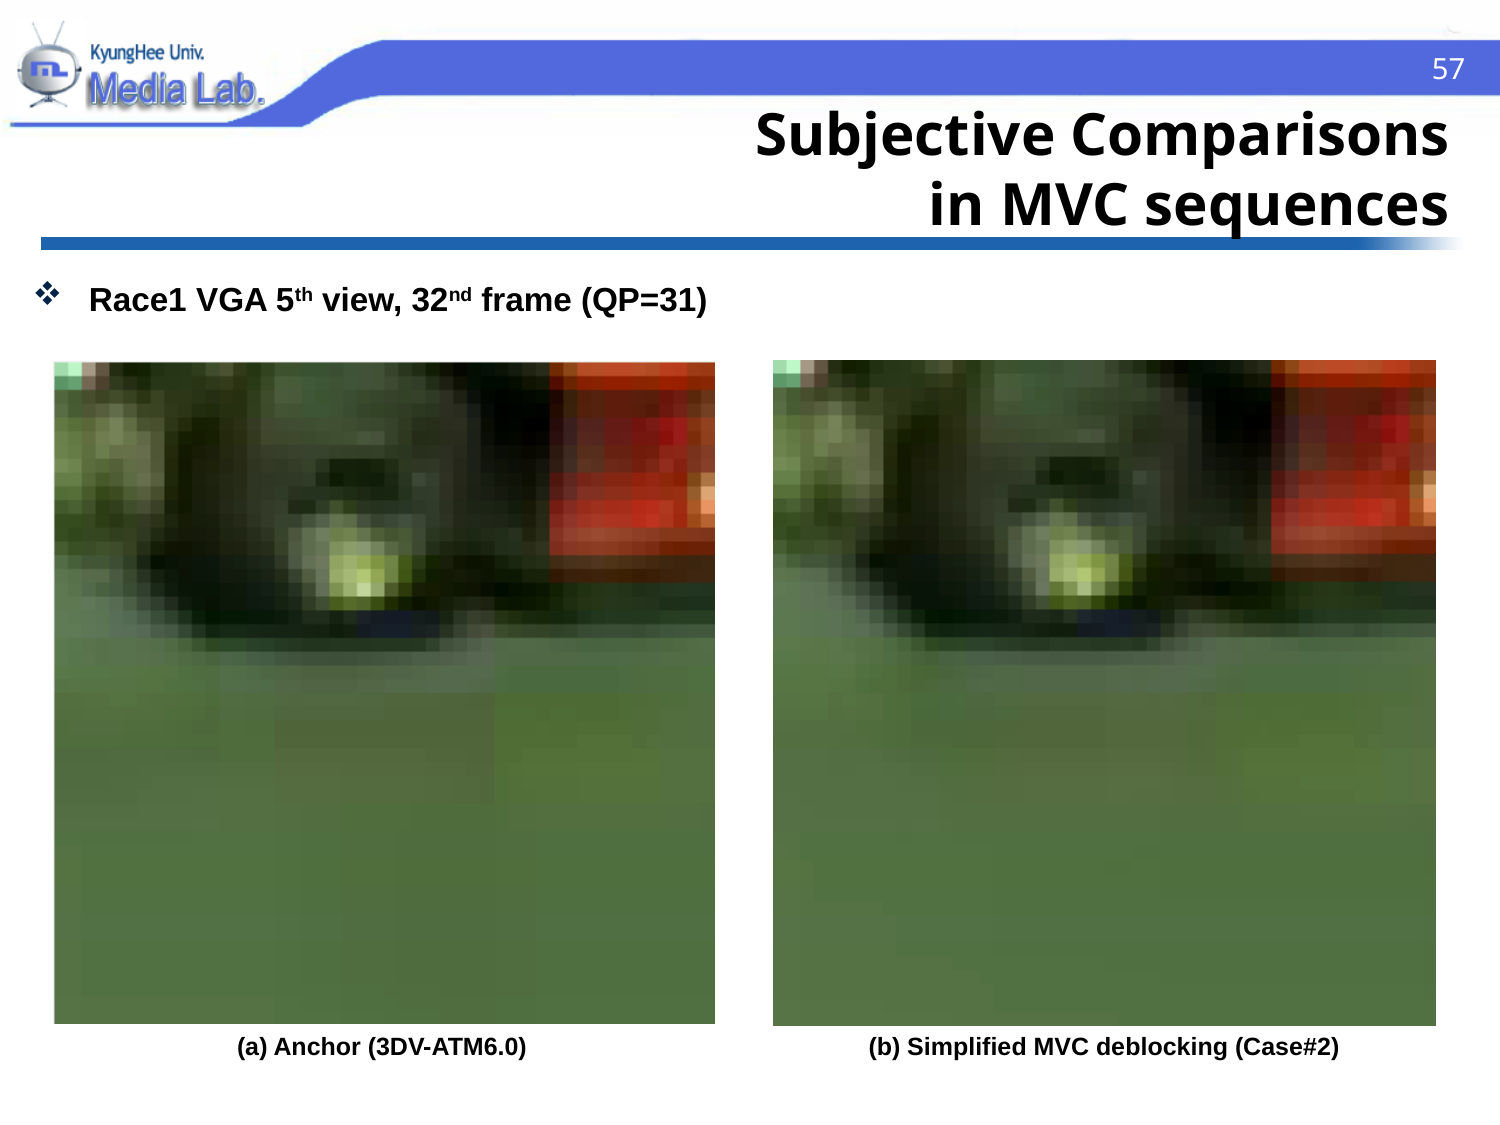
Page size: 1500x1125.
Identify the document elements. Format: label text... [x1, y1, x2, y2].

text_box (b) Simplified MVC deblocking (Case#2) [853, 1034, 1356, 1068]
title Subjective Comparisons in MVC sequences [312, 101, 1465, 233]
slide_number 57 [1403, 42, 1481, 93]
list Race1 VGA 5th view, 32nd frame (QP=31) [17, 262, 1483, 1107]
picture [41, 237, 1500, 250]
text_box (a) Anchor (3DV-ATM6.0) [222, 1032, 543, 1068]
picture [52, 361, 715, 1024]
picture [0, 0, 1500, 138]
picture [773, 360, 1436, 1026]
